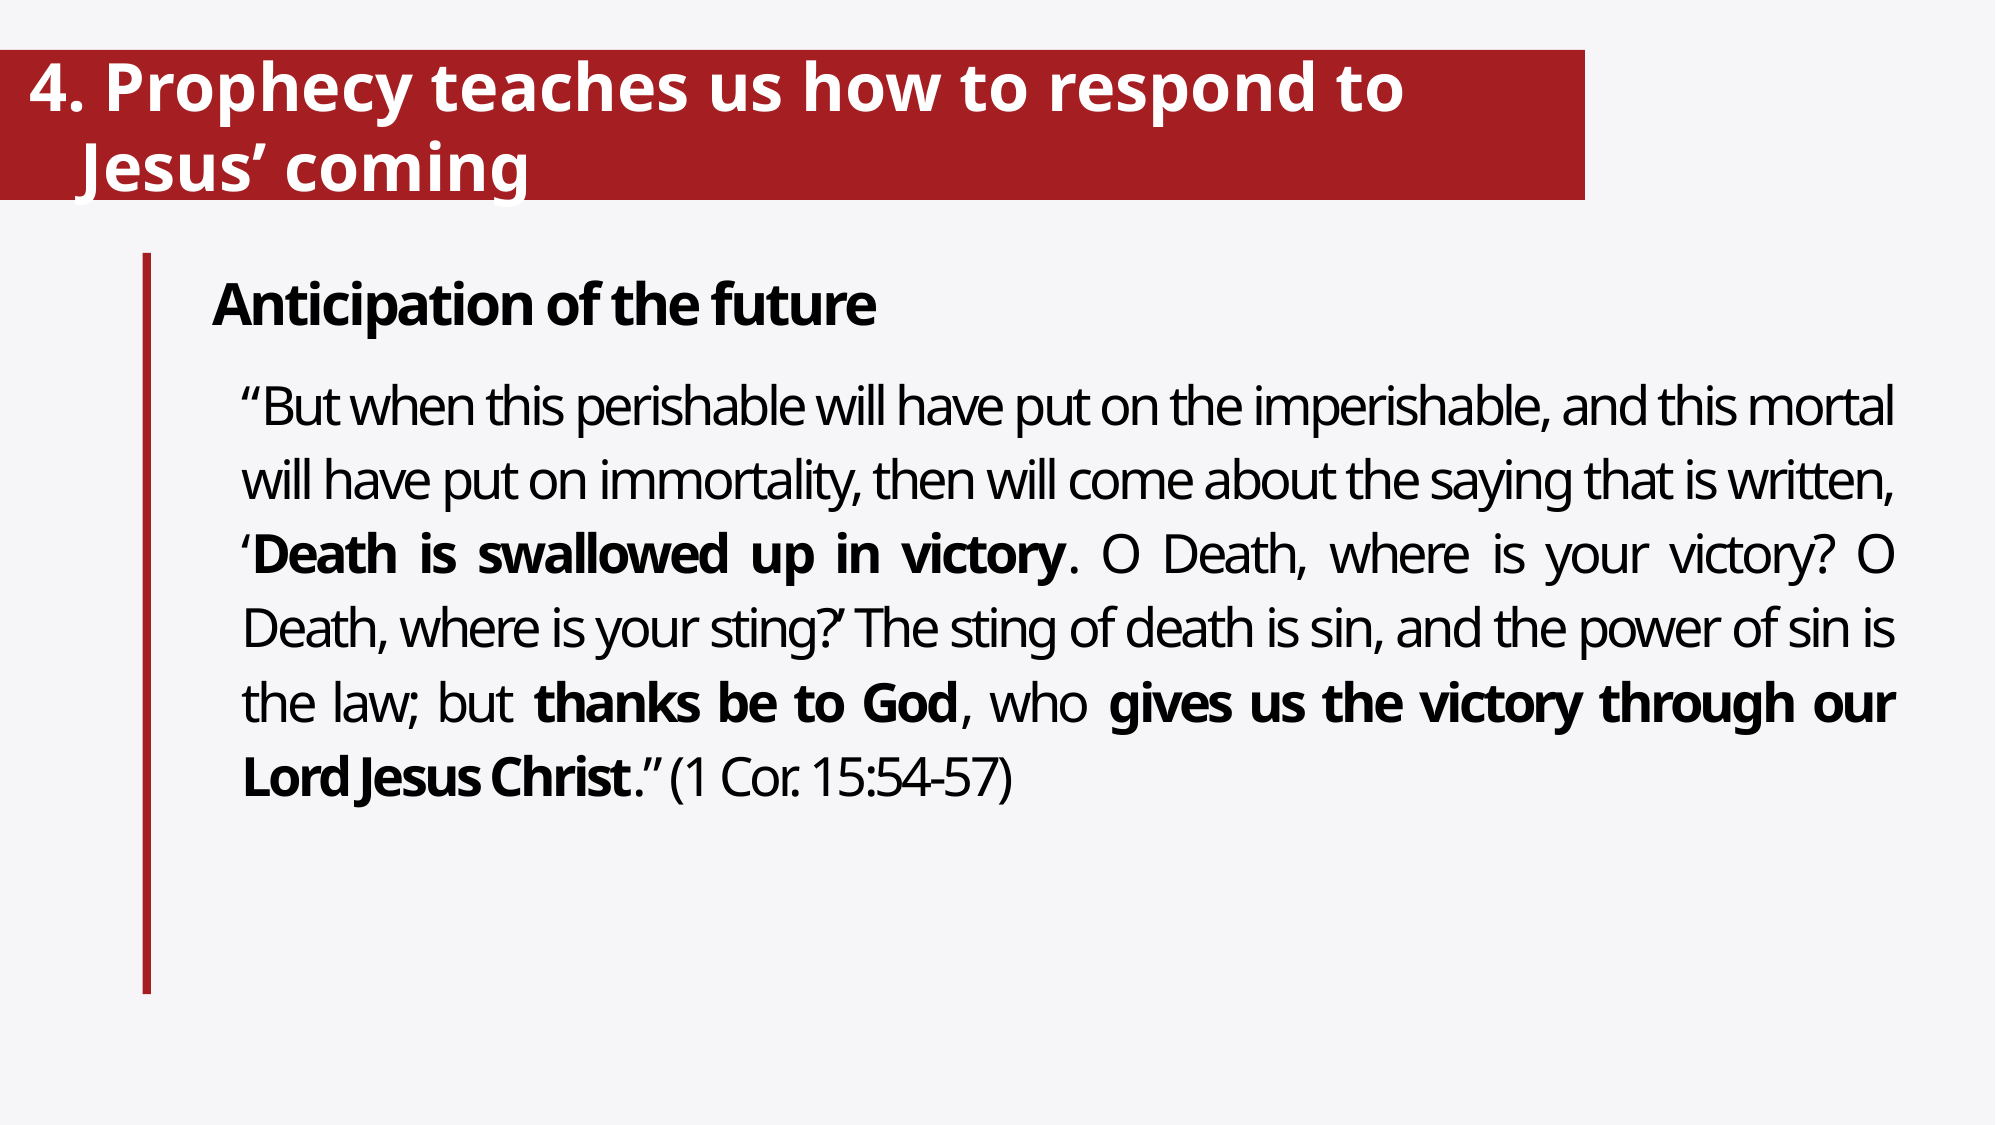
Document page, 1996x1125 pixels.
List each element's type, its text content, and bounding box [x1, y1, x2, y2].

subtitle Anticipation of the future “But when this perishable will have put on the imperishable, and this mortal will have put on immortality, then will come about the saying that is written, ‘Death is swallowed up in victory. O Death, where is your victory? O Death, where is your sting?’ The sting of death is sin, and the power of sin is the law; but thanks be to God, who gives us the victory through our Lord Jesus Christ.” (1 Cor. 15:54-57) [197, 249, 1910, 1000]
title 4. Prophecy teaches us how to respond to Jesus’ coming [14, 62, 1810, 188]
